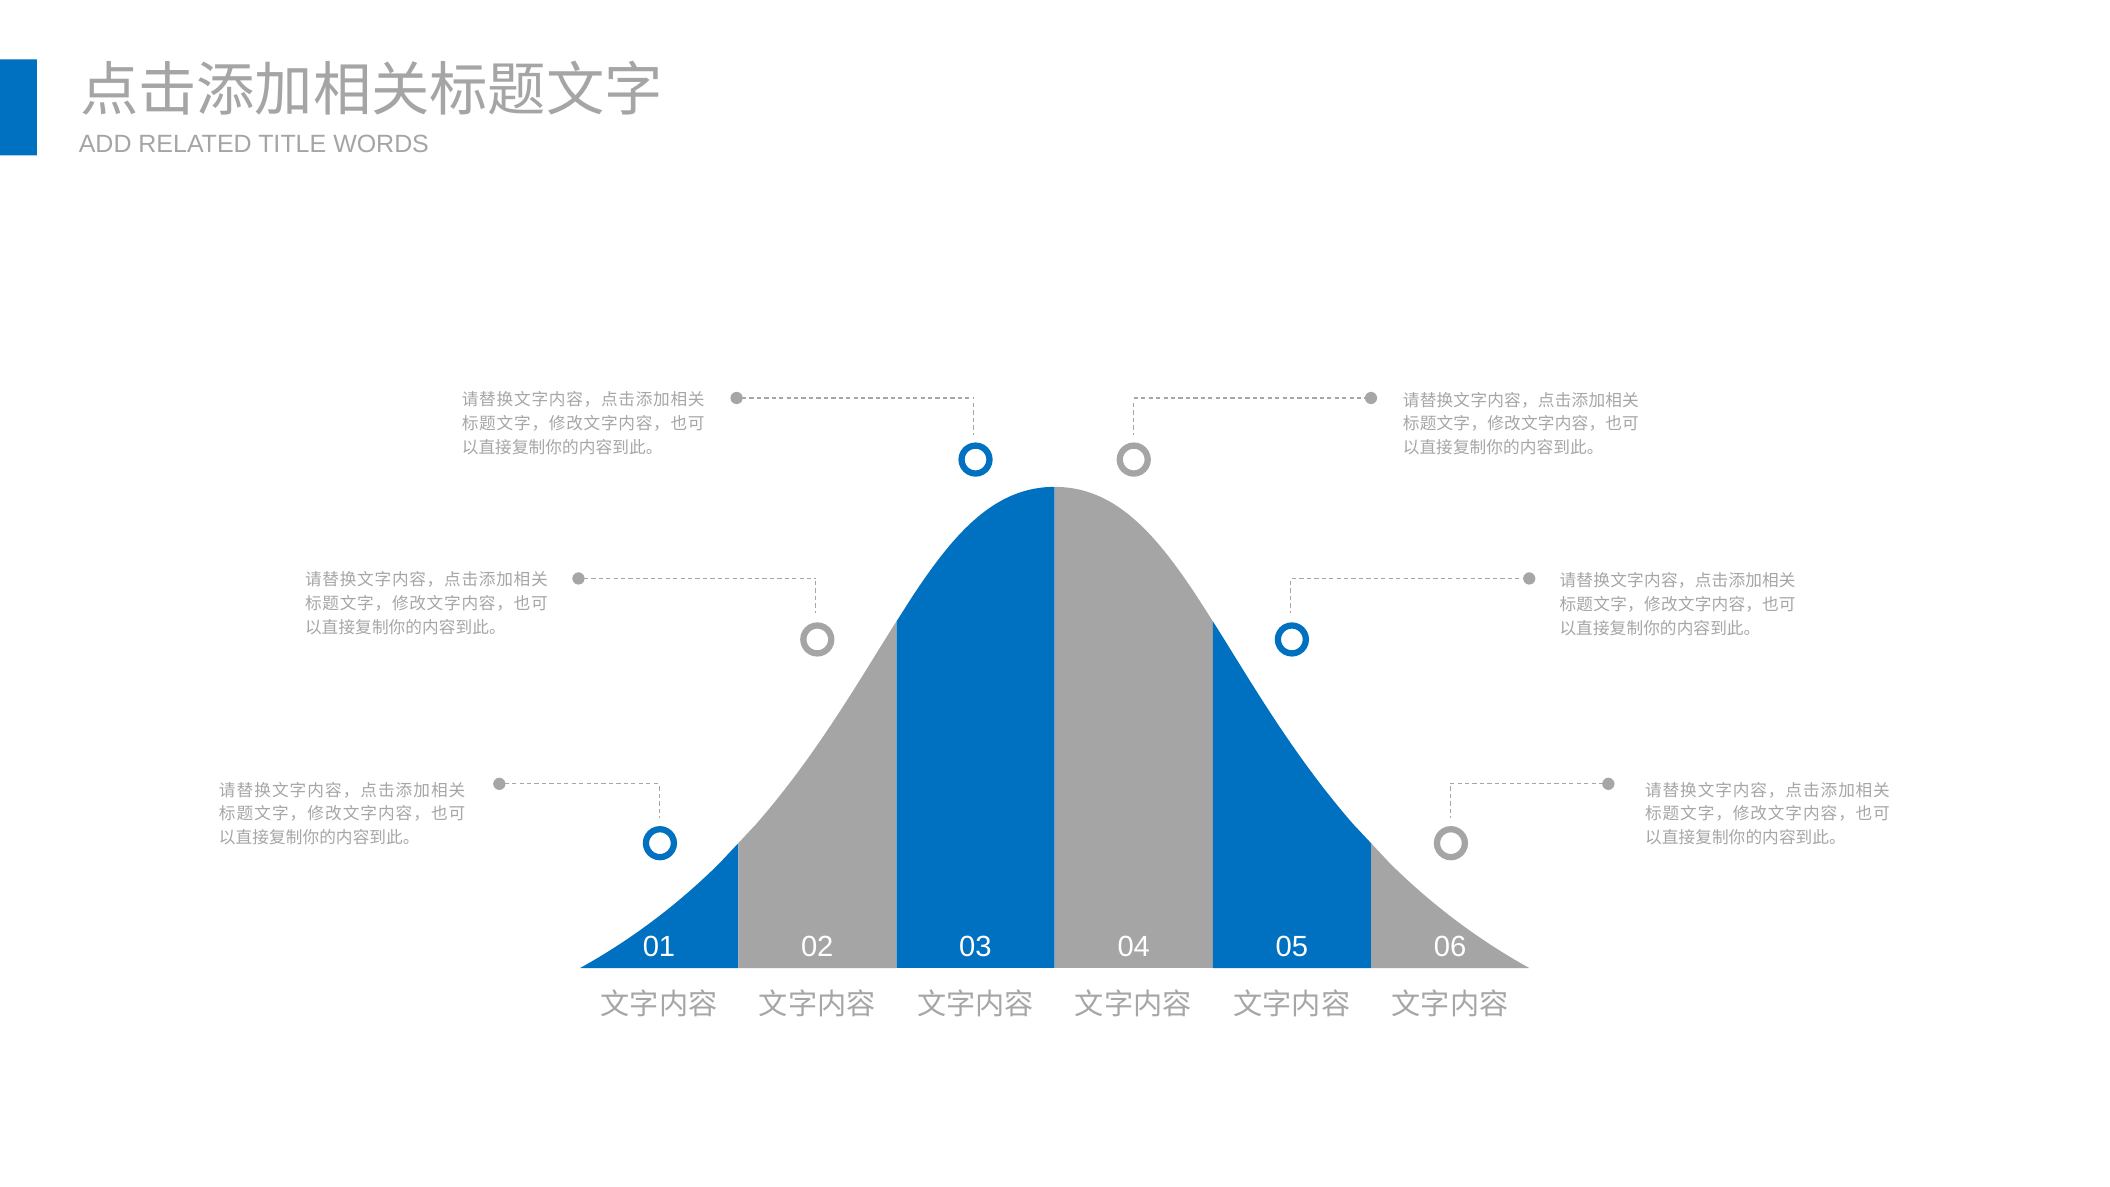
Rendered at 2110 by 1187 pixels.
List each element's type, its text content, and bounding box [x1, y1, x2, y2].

text_box [802, 624, 833, 655]
text_box [1370, 840, 1458, 970]
text_box [1482, 937, 1530, 970]
text_box 请替换文字内容，点击添加相关标题文字，修改文字内容，也可以直接复制你的内容到此。 [1544, 558, 1811, 646]
text_box [644, 828, 675, 859]
text_box 请替换文字内容，点击添加相关标题文字，修改文字内容，也可以直接复制你的内容到此。 [1388, 377, 1655, 465]
text_box 文字内容 [1060, 977, 1207, 1028]
text_box ADD RELATED TITLE WORDS [62, 119, 446, 166]
text_box 文字内容 [744, 977, 891, 1028]
text_box 文字内容 [585, 977, 733, 1028]
text_box 04 [1102, 920, 1165, 970]
text_box 02 [786, 920, 849, 970]
text_box [960, 444, 991, 475]
text_box [895, 485, 1053, 970]
text_box 06 [1418, 920, 1482, 970]
text_box 点击添加相关标题文字 [64, 43, 679, 130]
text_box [736, 398, 974, 435]
text_box [737, 621, 895, 970]
text_box 文字内容 [1376, 977, 1524, 1028]
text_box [1450, 783, 1609, 819]
text_box 请替换文字内容，点击添加相关标题文字，修改文字内容，也可以直接复制你的内容到此。 [290, 557, 563, 645]
text_box [0, 58, 38, 157]
text_box 03 [944, 920, 1007, 970]
text_box 请替换文字内容，点击添加相关标题文字，修改文字内容，也可以直接复制你的内容到此。 [447, 377, 720, 465]
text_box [1133, 398, 1371, 435]
text_box [1053, 485, 1212, 970]
text_box [1118, 444, 1149, 475]
text_box [1435, 828, 1466, 859]
text_box [1211, 617, 1370, 970]
text_box 文字内容 [902, 977, 1049, 1028]
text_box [1290, 578, 1530, 613]
text_box [652, 843, 737, 970]
text_box 请替换文字内容，点击添加相关标题文字，修改文字内容，也可以直接复制你的内容到此。 [1630, 768, 1906, 855]
text_box [1276, 624, 1307, 655]
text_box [578, 578, 816, 613]
text_box 01 [627, 920, 691, 970]
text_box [499, 783, 660, 819]
text_box 文字内容 [1218, 977, 1366, 1028]
text_box [579, 938, 627, 970]
text_box 请替换文字内容，点击添加相关标题文字，修改文字内容，也可以直接复制你的内容到此。 [204, 768, 481, 855]
text_box 05 [1260, 920, 1323, 970]
